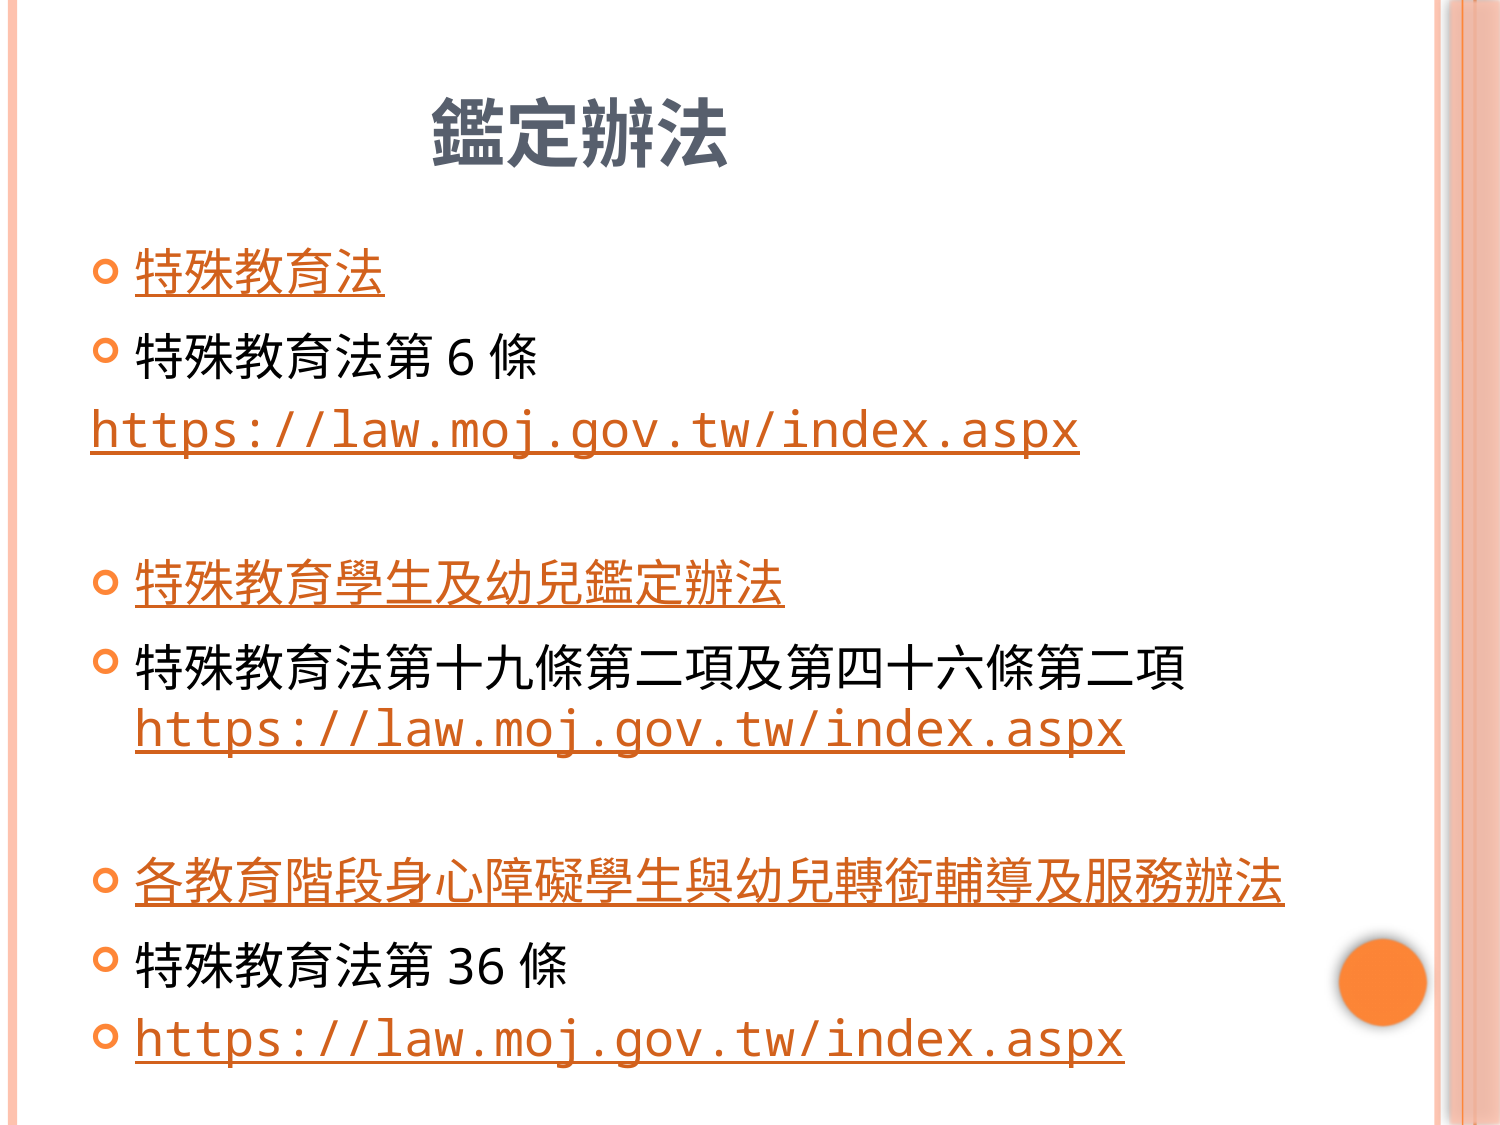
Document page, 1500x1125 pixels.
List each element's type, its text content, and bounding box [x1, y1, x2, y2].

title 鑑定辦法 [75, 45, 1300, 185]
list 特殊教育法 特殊教育法第6條 https://law.moj.gov.tw/index.aspx 特殊教育學生及幼兒鑑定辦法 特殊教育法第十九條第二項及第四十六條第二項https://law.moj.gov.tw/index.aspx 各教育階段身心障礙學生與幼兒轉銜輔導及服務辦法 特殊教育法第36條 https://law.moj.gov.tw/index.aspx [75, 232, 1300, 1062]
